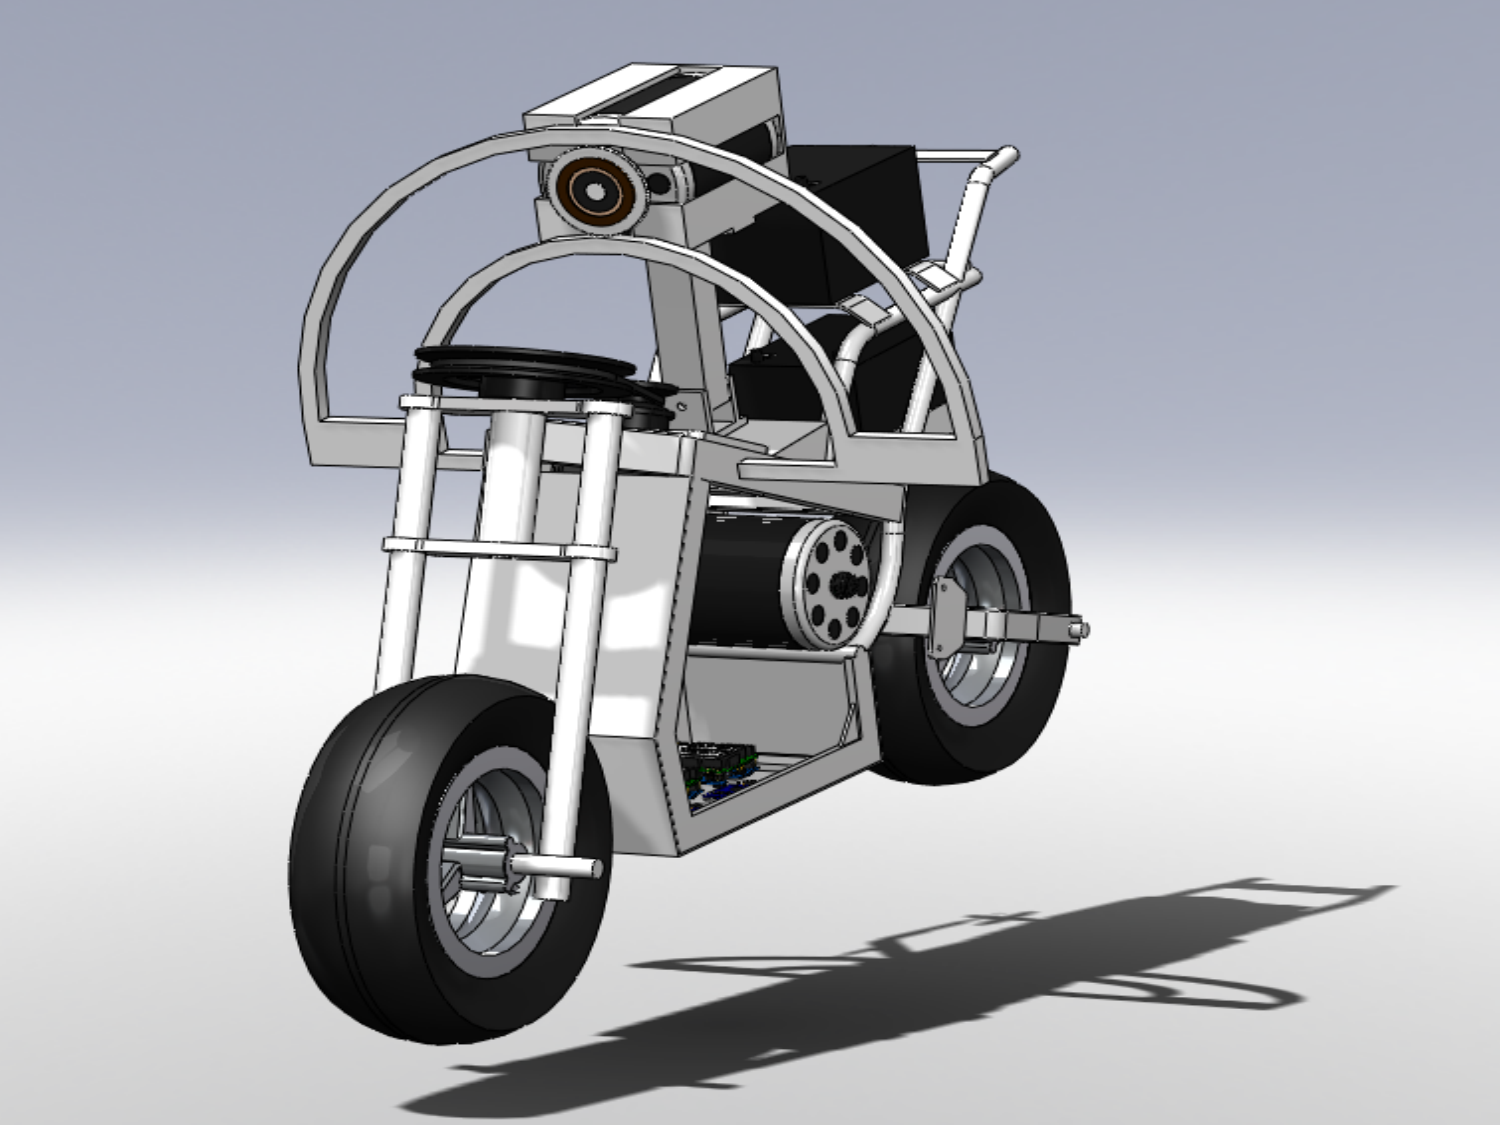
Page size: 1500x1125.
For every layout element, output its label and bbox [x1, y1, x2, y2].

list [0, 0, 1500, 1125]
